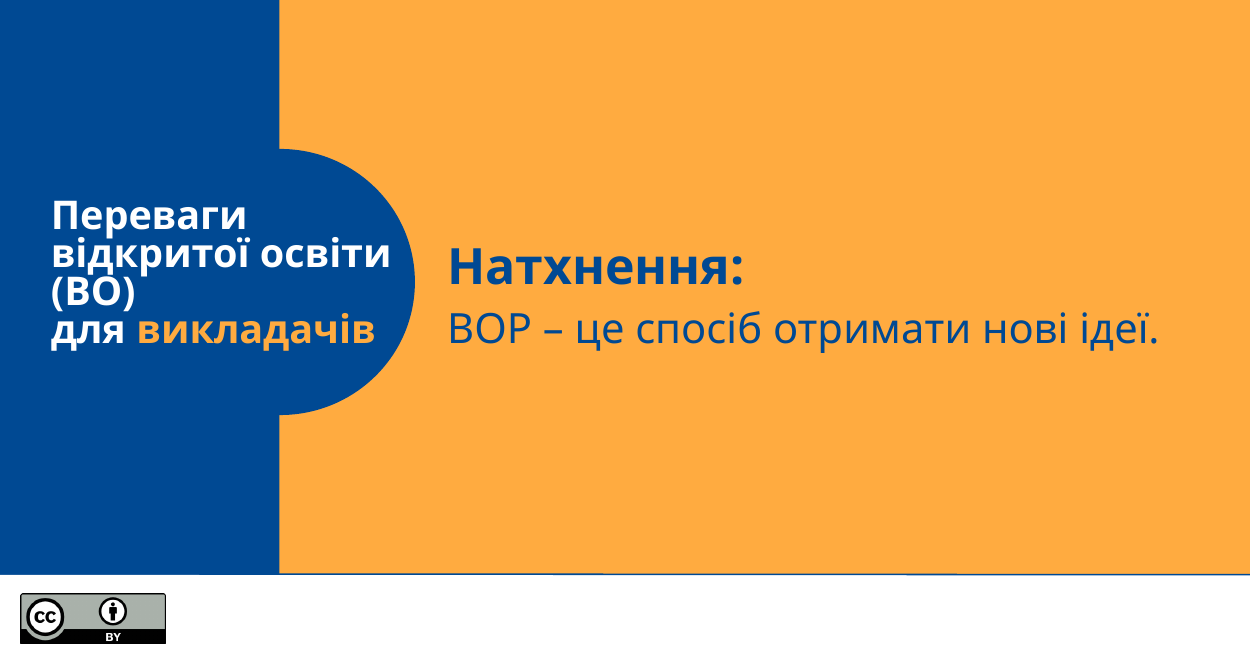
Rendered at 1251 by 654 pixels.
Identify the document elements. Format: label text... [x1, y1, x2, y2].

text_box Натхнення: BOP – це спосіб отримати нові ідеї. [432, 210, 1243, 367]
picture [20, 592, 166, 645]
text_box [0, 0, 280, 573]
text_box [189, 148, 372, 184]
text_box Переваги відкритої освіти (BO) для викладачів [35, 184, 553, 367]
text_box [0, 582, 1250, 654]
text_box [176, 367, 384, 416]
